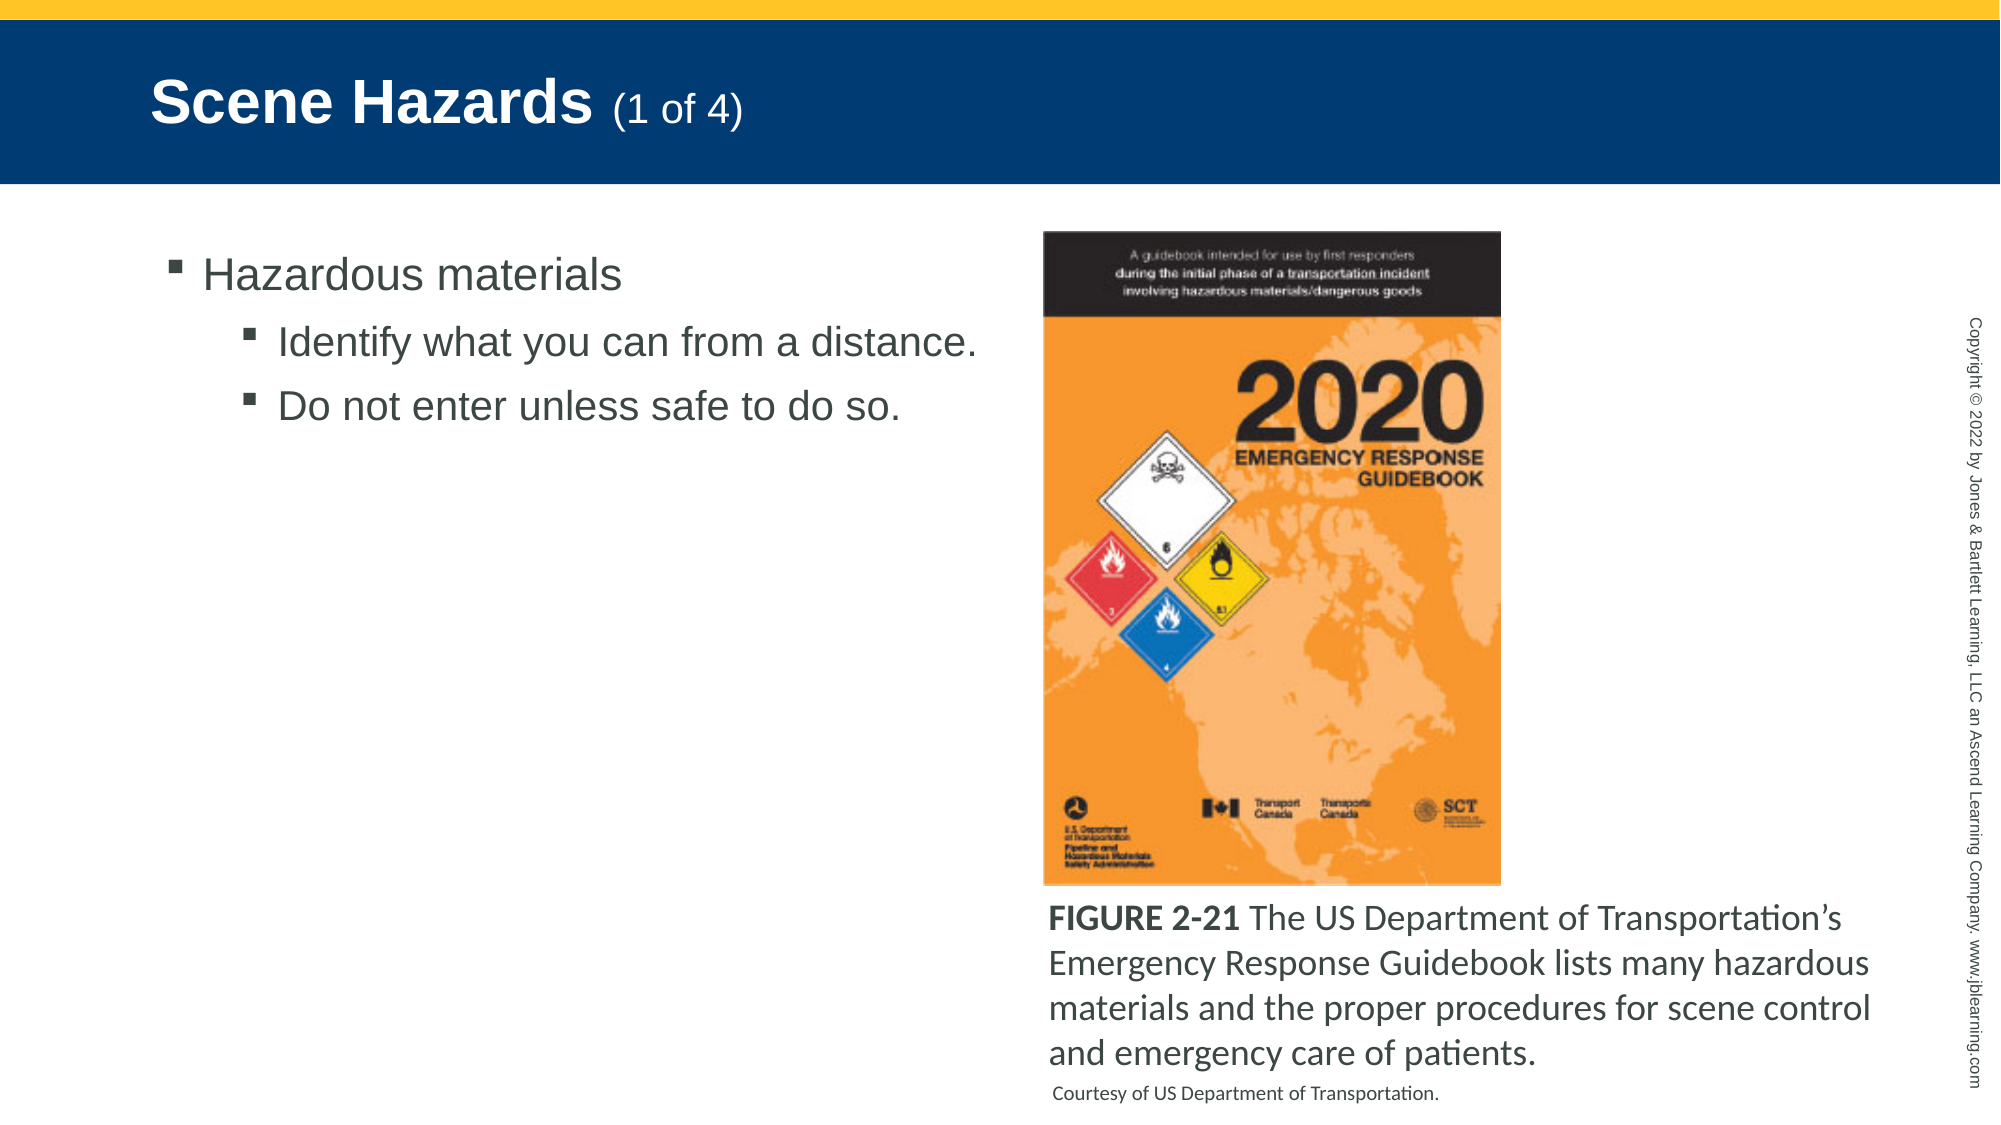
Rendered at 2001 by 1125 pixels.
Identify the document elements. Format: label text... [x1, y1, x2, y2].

text_box FIGURE 2-21 The US Department of Transportation’s Emergency Response Guidebook lists many hazardous materials and the proper procedures for scene control and emergency care of patients. [1033, 885, 1938, 1081]
picture [1043, 231, 1501, 886]
text_box Courtesy of US Department of Transportation. [1037, 1072, 1460, 1113]
list Hazardous materials Identify what you can from a distance. Do not enter unless safe to do so. [150, 237, 1043, 1025]
title Scene Hazards (1 of 4) [0, 19, 2000, 185]
